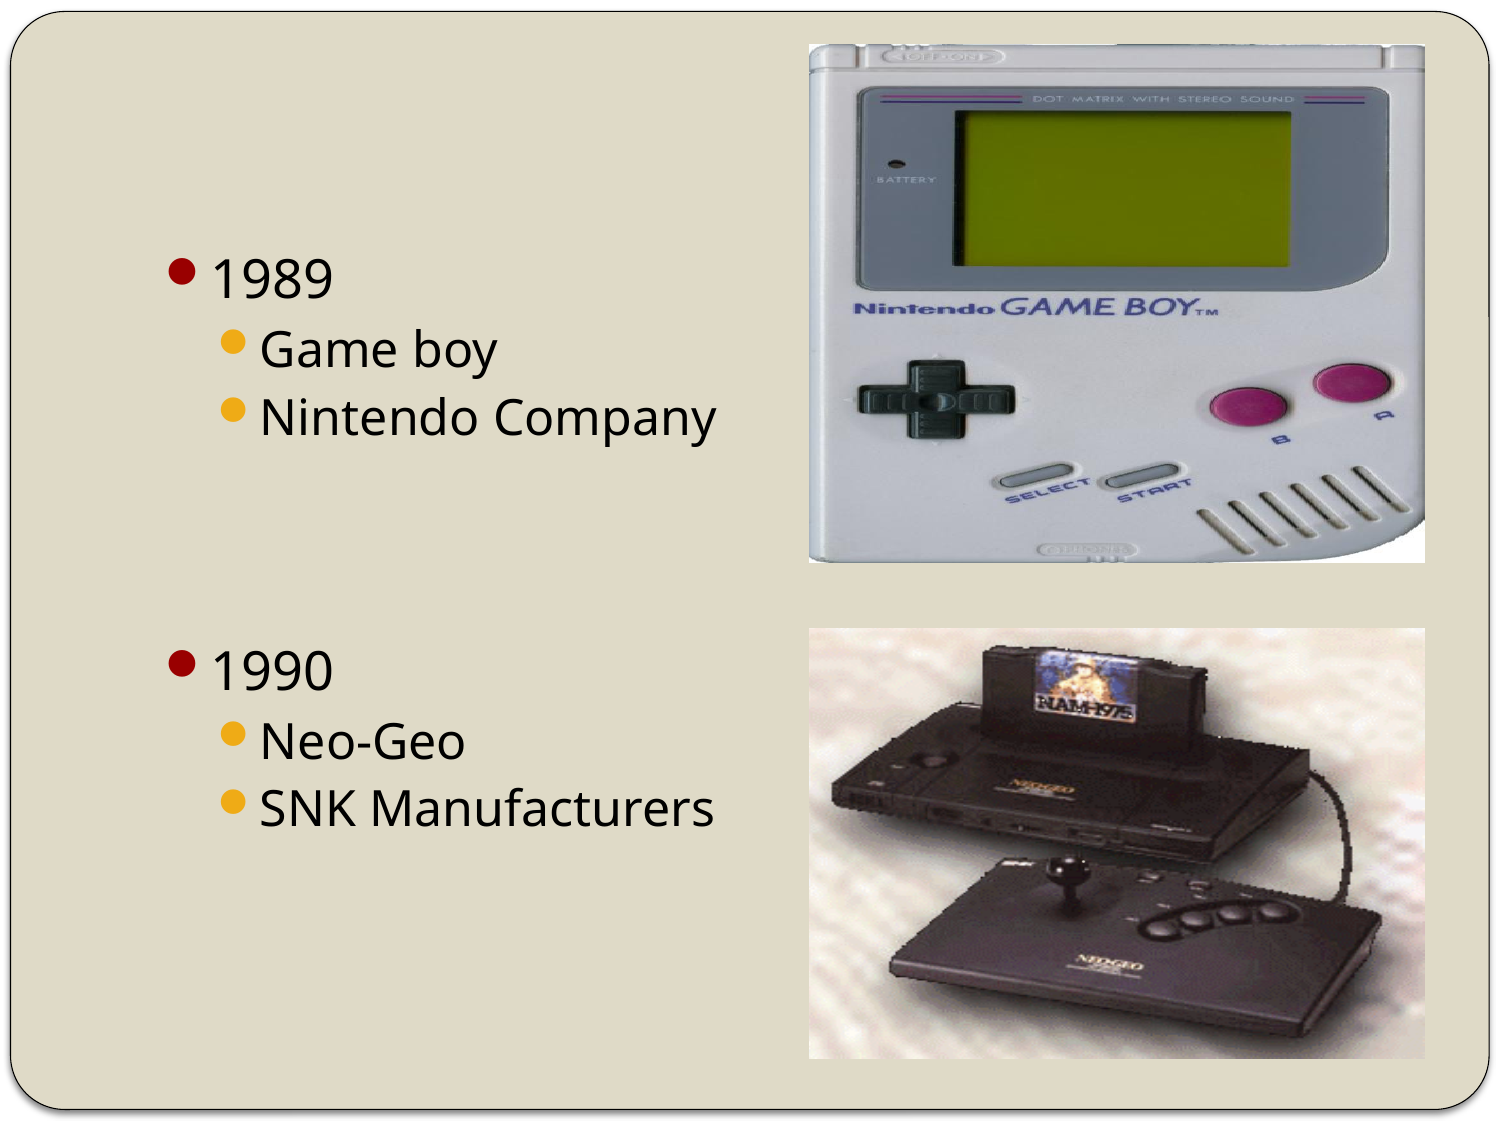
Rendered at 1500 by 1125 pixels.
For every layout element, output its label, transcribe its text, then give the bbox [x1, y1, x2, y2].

list 1989 Game boy Nintendo Company 1990 Neo-Geo SNK Manufacturers [150, 237, 765, 988]
picture [809, 44, 1425, 563]
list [809, 571, 1425, 1125]
